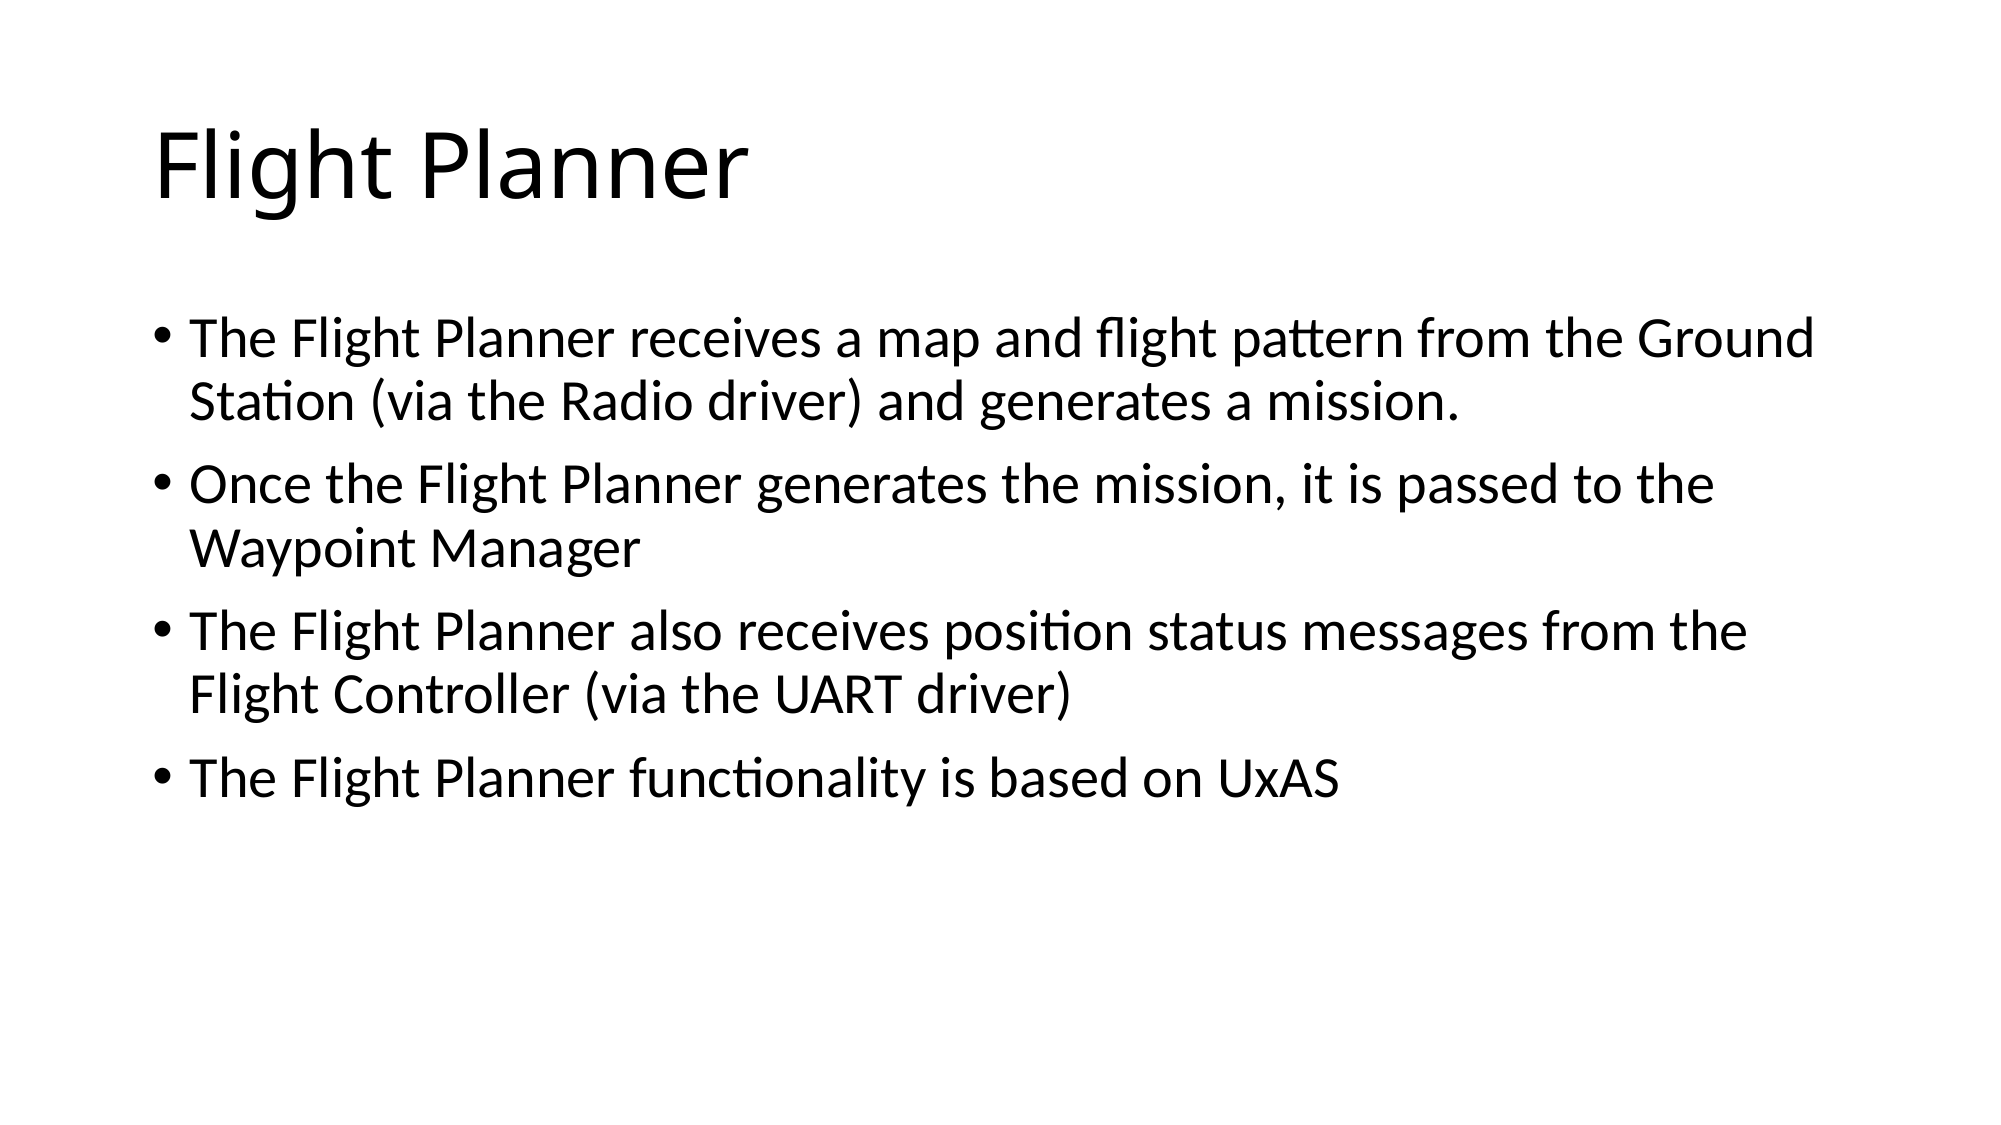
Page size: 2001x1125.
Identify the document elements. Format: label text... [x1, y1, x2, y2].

list The Flight Planner receives a map and flight pattern from the Ground Station (via the Radio driver) and generates a mission. Once the Flight Planner generates the mission, it is passed to the Waypoint Manager The Flight Planner also receives position status messages from the Flight Controller (via the UART driver) The Flight Planner functionality is based on UxAS [137, 299, 1863, 1014]
title Flight Planner [137, 59, 1863, 278]
